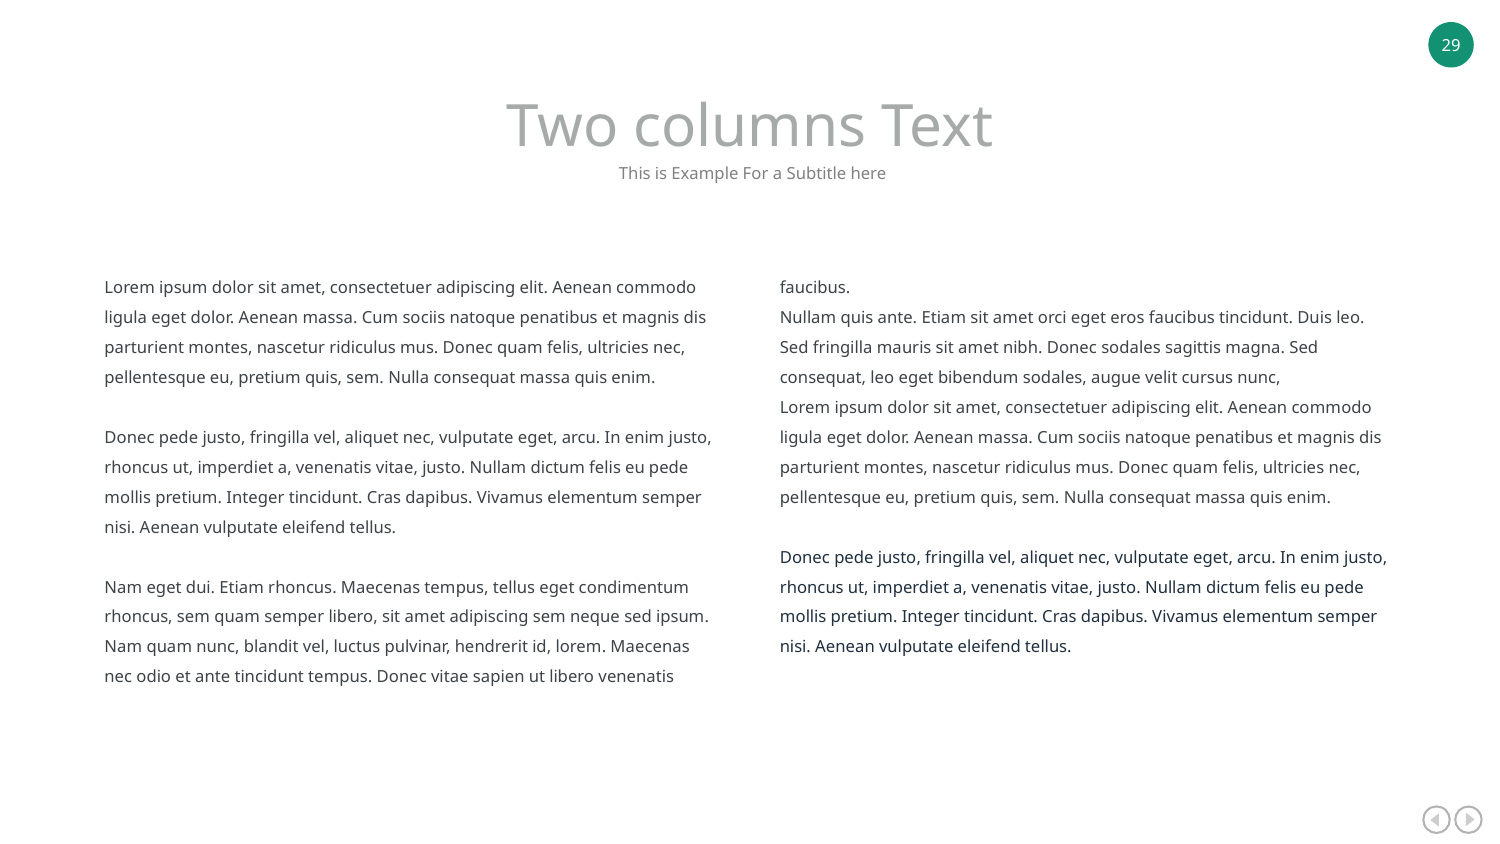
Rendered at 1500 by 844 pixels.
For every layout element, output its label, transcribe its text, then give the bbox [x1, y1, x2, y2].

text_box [563, 78, 943, 184]
text_box Lorem ipsum dolor sit amet, consectetuer adipiscing elit. Aenean commodo ligula eget dolor. Aenean massa. Cum sociis natoque penatibus et magnis dis parturient montes, nascetur ridiculus mus. Donec quam felis, ultricies nec, pellentesque eu, pretium quis, sem. Nulla consequat massa quis enim. Donec pede justo, fringilla vel, aliquet nec, vulputate eget, arcu. In enim justo, rhoncus ut, imperdiet a, venenatis vitae, justo. Nullam dictum felis eu pede mollis pretium. Integer tincidunt. Cras dapibus. Vivamus elementum semper nisi. Aenean vulputate eleifend tellus. Nam eget dui. Etiam rhoncus. Maecenas tempus, tellus eget condimentum rhoncus, sem quam semper libero, sit amet adipiscing sem neque sed ipsum. Nam quam nunc, blandit vel, luctus pulvinar, hendrerit id, lorem. Maecenas nec odio et ante tincidunt tempus. Donec vitae sapien ut libero venenatis faucibus. Nullam quis ante. Etiam sit amet orci eget eros faucibus tincidunt. Duis leo. Sed fringilla mauris sit amet nibh. Donec sodales sagittis magna. Sed consequat, leo eget bibendum sodales, augue velit cursus nunc, Lorem ipsum dolor sit amet, consectetuer adipiscing elit. Aenean commodo ligula eget dolor. Aenean massa. Cum sociis natoque penatibus et magnis dis parturient montes, nascetur ridiculus mus. Donec quam felis, ultricies nec, pellentesque eu, pretium quis, sem. Nulla consequat massa quis enim. Donec pede justo, fringilla vel, aliquet nec, vulputate eget, arcu. In enim justo, rhoncus ut, imperdiet a, venenatis vitae, justo. Nullam dictum felis eu pede mollis pretium. Integer tincidunt. Cras dapibus. Vivamus elementum semper nisi. Aenean vulputate eleifend tellus. [104, 271, 1391, 682]
